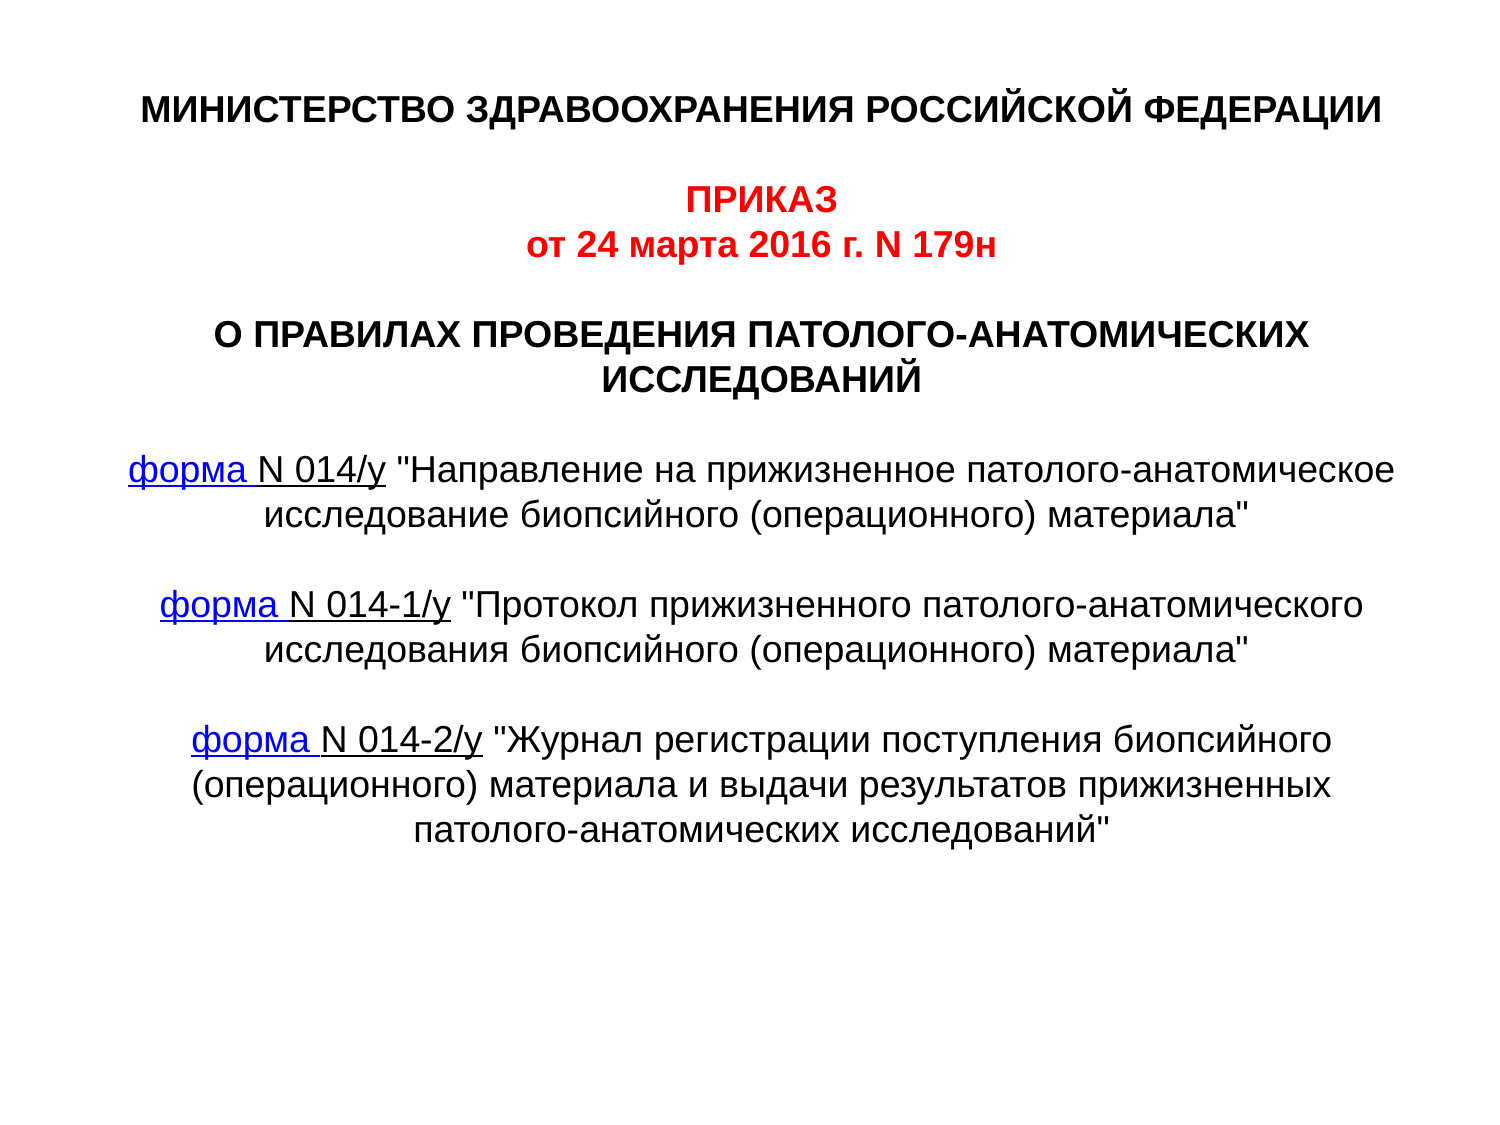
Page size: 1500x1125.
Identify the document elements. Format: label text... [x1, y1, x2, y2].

text_box МИНИСТЕРСТВО ЗДРАВООХРАНЕНИЯ РОССИЙСКОЙ ФЕДЕРАЦИИ ПРИКАЗ от 24 марта 2016 г. N 179н О ПРАВИЛАХ ПРОВЕДЕНИЯ ПАТОЛОГО-АНАТОМИЧЕСКИХ ИССЛЕДОВАНИЙ форма N 014/у "Направление на прижизненное патолого-анатомическое исследование биопсийного (операционного) материала" форма N 014-1/у "Протокол прижизненного патолого-анатомического исследования биопсийного (операционного) материала" форма N 014-2/у "Журнал регистрации поступления биопсийного (операционного) материала и выдачи результатов прижизненных патолого-анатомических исследований" [88, 78, 1436, 903]
